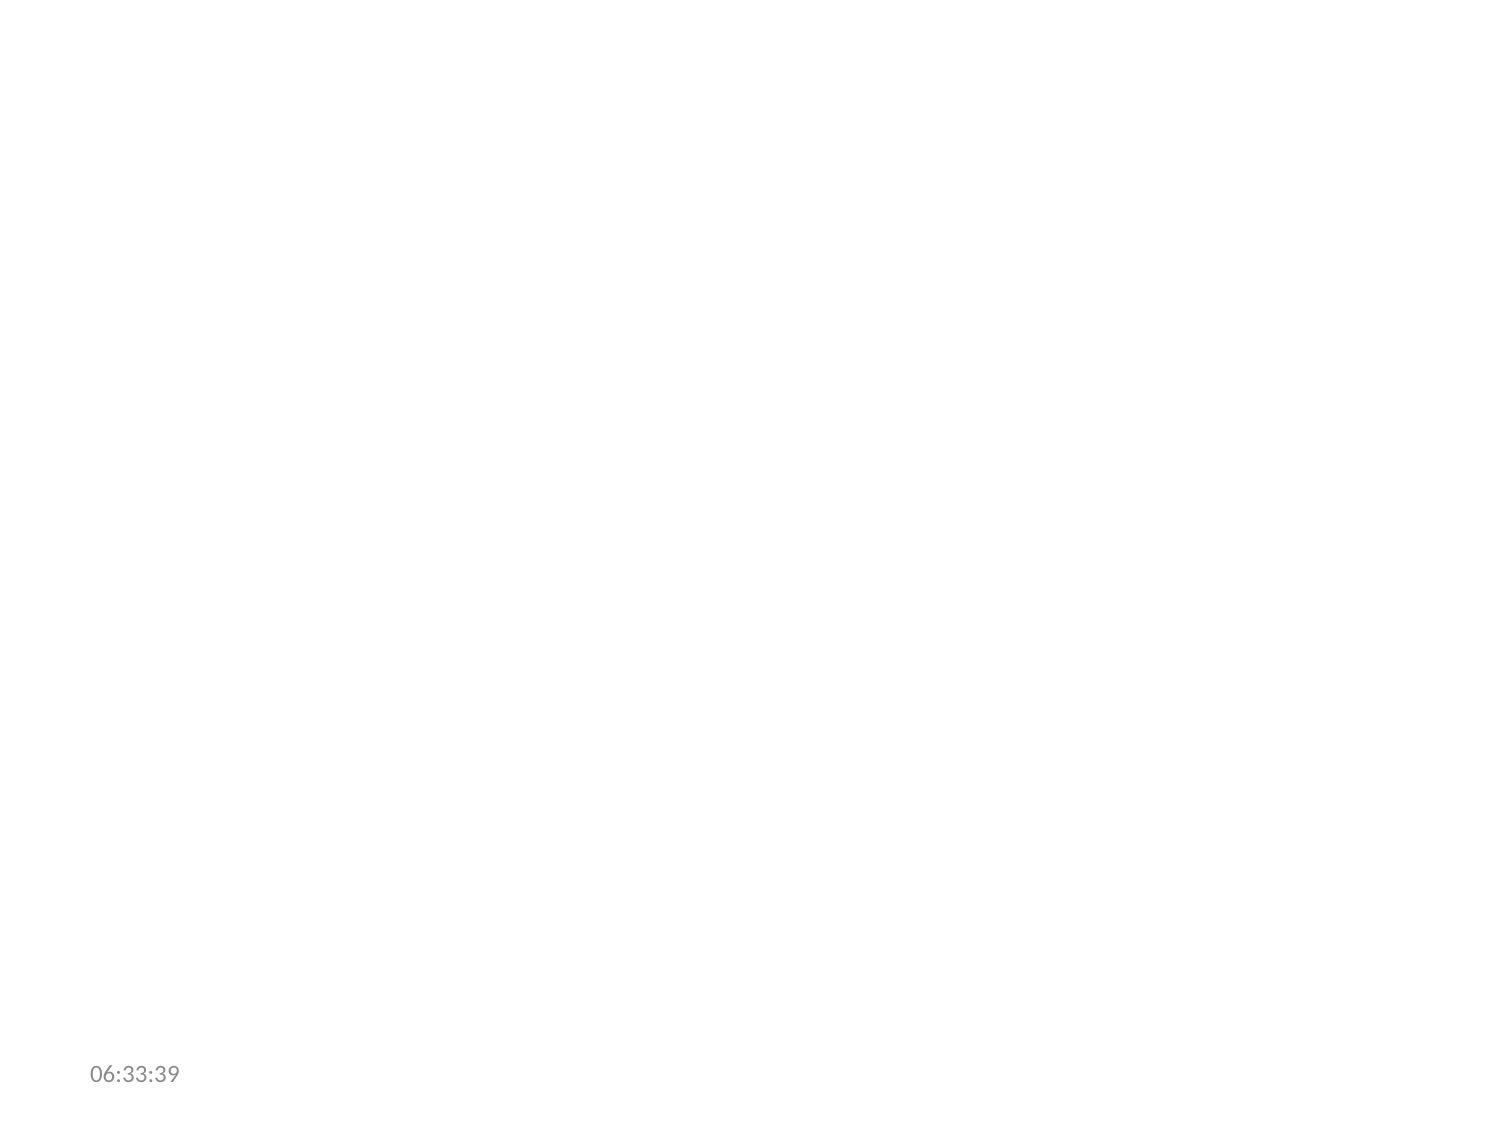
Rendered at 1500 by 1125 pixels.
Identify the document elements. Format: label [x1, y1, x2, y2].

slide_number [75, 1042, 425, 1103]
